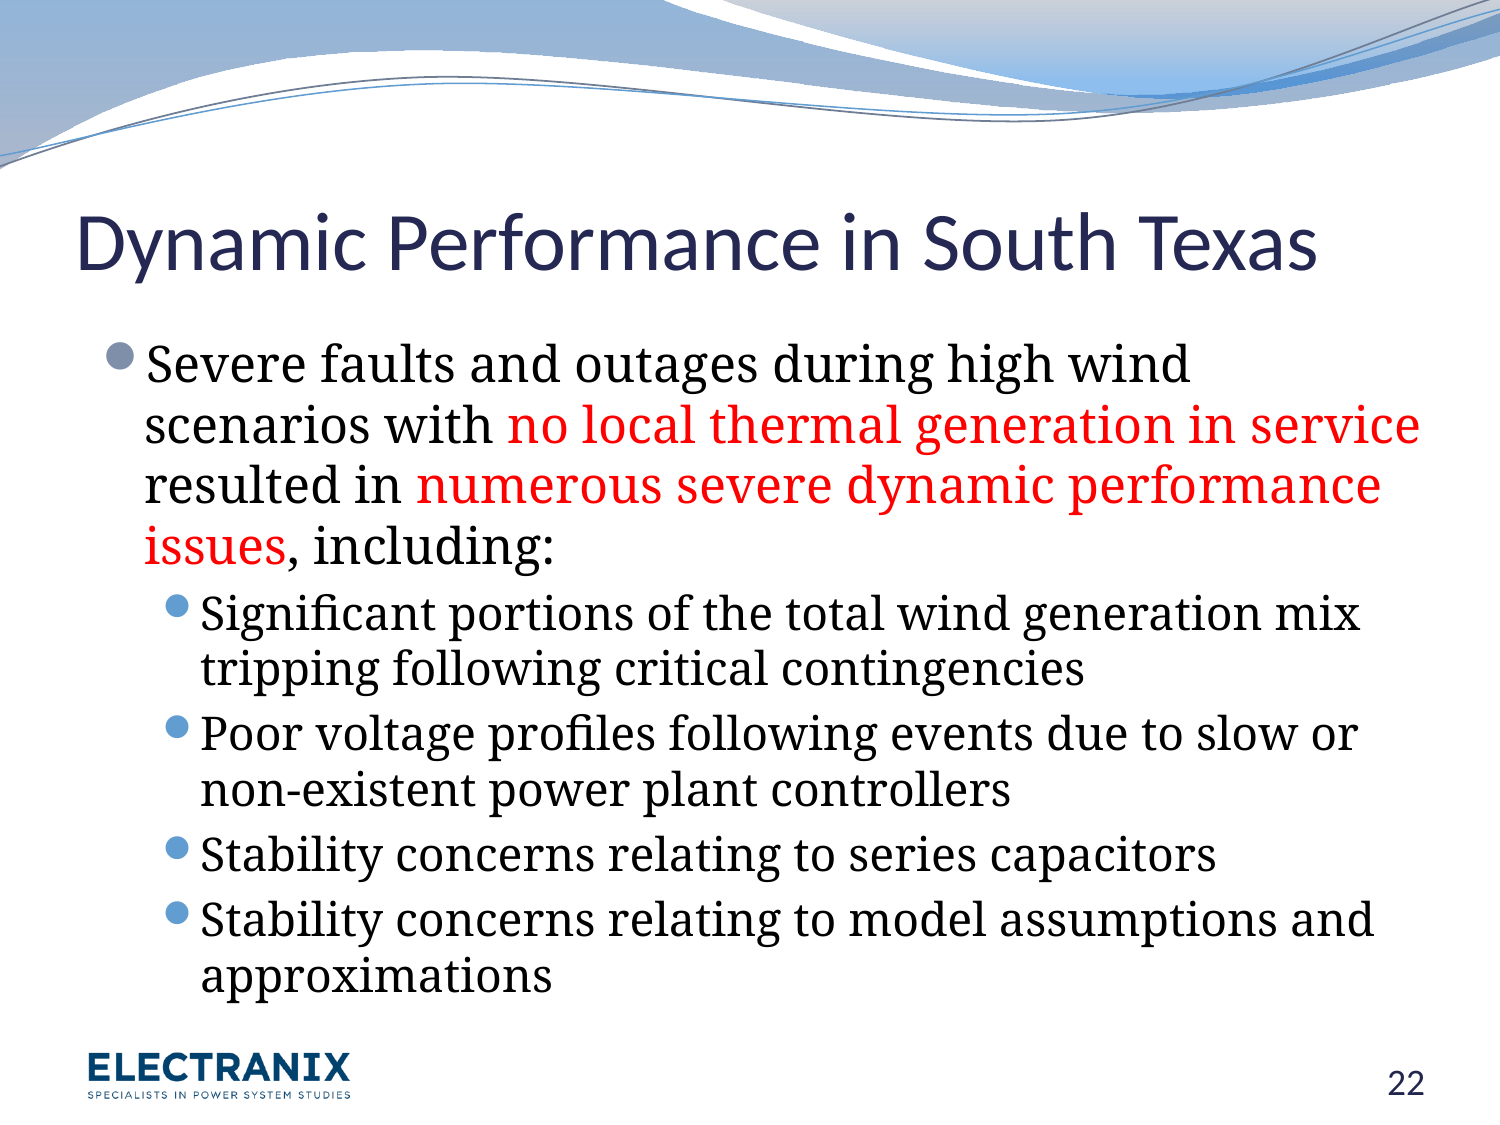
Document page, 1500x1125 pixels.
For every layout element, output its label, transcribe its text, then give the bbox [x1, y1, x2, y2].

slide_number 22 [1299, 1042, 1425, 1103]
list Severe faults and outages during high wind scenarios with no local thermal generation in service resulted in numerous severe dynamic performance issues, including: Significant portions of the total wind generation mix tripping following critical contingencies Poor voltage profiles following events due to slow or non-existent power plant controllers Stability concerns relating to series capacitors Stability concerns relating to model assumptions and approximations [87, 324, 1438, 1013]
picture [75, 1039, 363, 1113]
title Dynamic Performance in South Texas [75, 149, 1425, 288]
